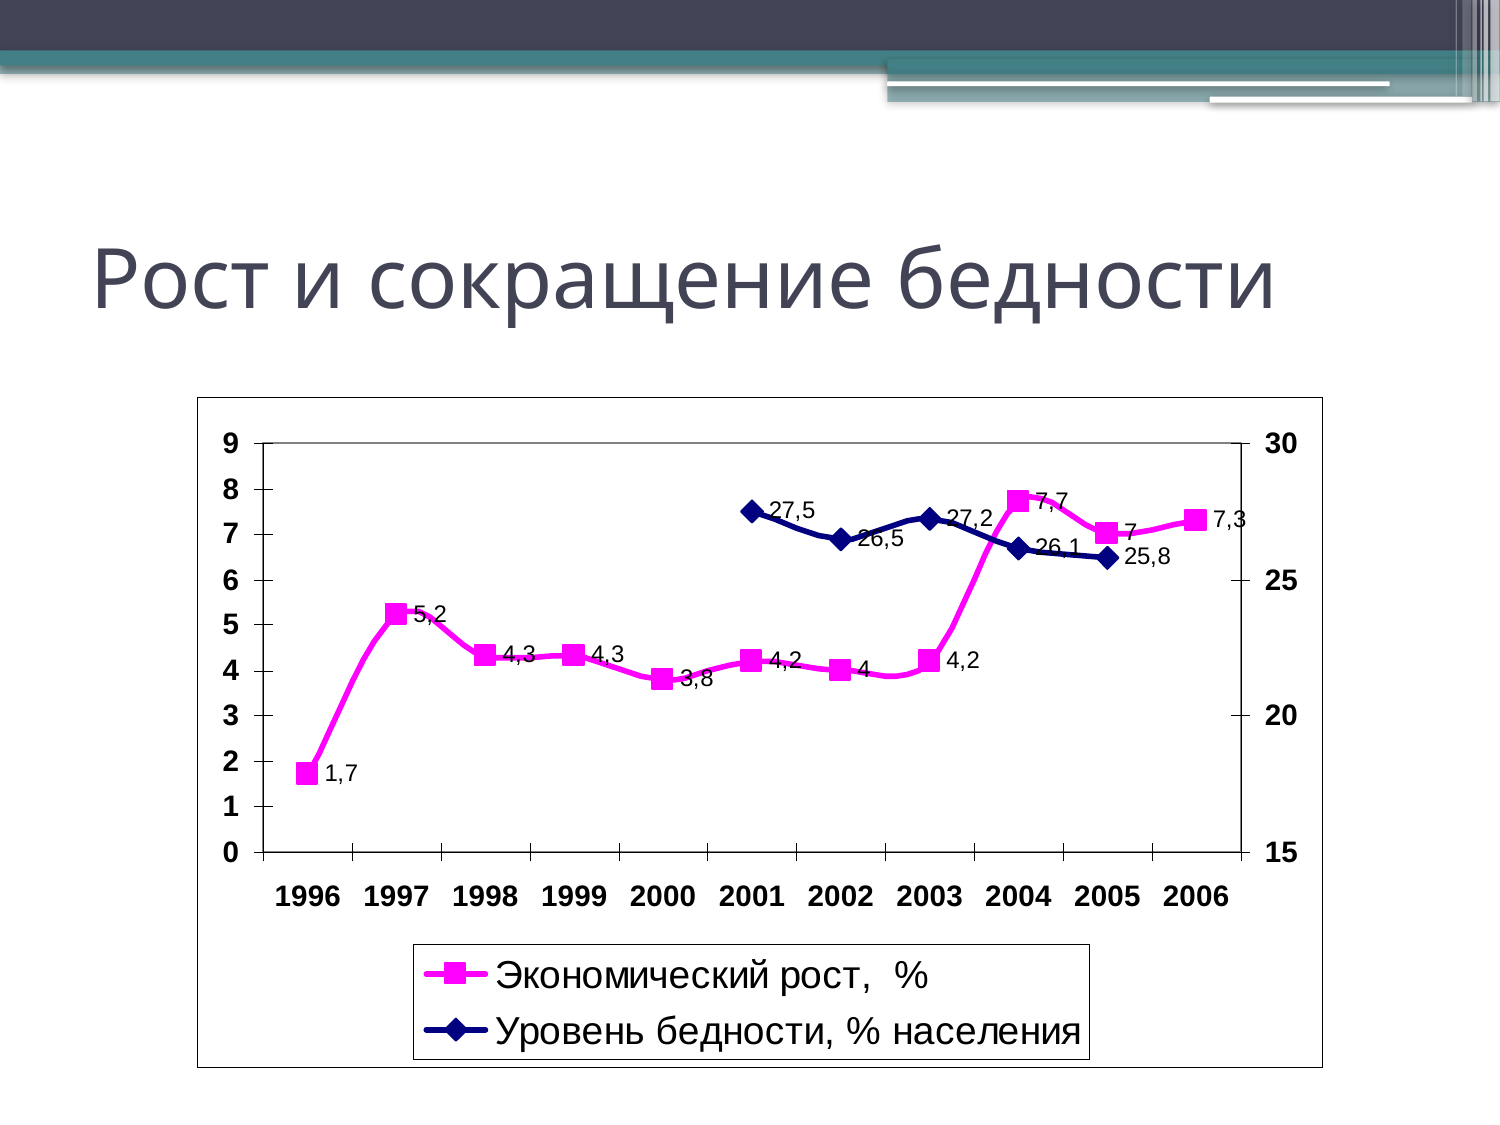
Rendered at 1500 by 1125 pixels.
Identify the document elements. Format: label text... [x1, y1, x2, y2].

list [187, 387, 1334, 1077]
title Рост и сокращение бедности [74, 187, 1426, 363]
